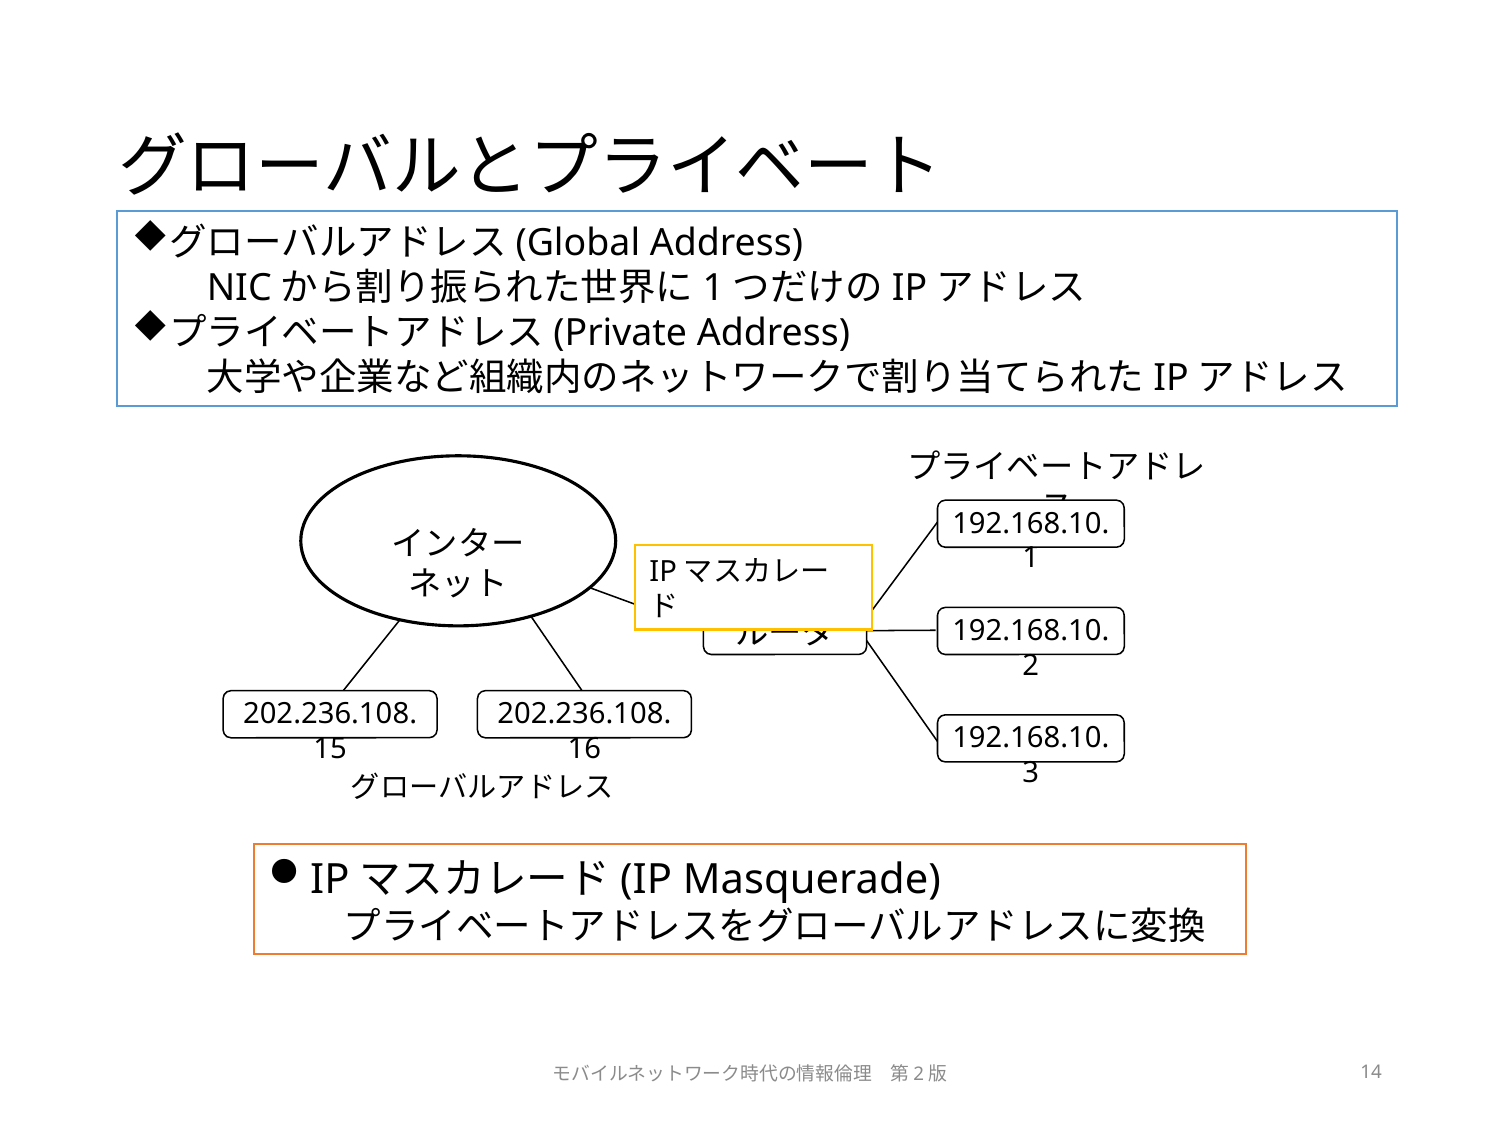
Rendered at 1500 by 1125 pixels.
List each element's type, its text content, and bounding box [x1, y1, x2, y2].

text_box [325, 559, 448, 713]
slide_number 14 [1059, 1042, 1397, 1103]
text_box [477, 538, 587, 698]
text_box IPマスカレード [634, 544, 873, 631]
footer モバイルネットワーク時代の情報倫理 第2版 [496, 1042, 1004, 1103]
text_box ルータ [703, 631, 867, 655]
text_box グローバルアドレス [319, 767, 645, 807]
text_box IPマスカレード(IP Masquerade) プライベートアドレスをグローバルアドレスに変換 [253, 843, 1247, 955]
title グローバルとプライベート [103, 59, 1397, 278]
text_box 202.236.108.16 [477, 690, 692, 738]
text_box 202.236.108.15 [223, 690, 438, 738]
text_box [861, 633, 948, 756]
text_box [488, 550, 722, 636]
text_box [866, 514, 944, 618]
text_box 192.168.10.1 [937, 500, 1125, 548]
text_box 192.168.10.3 [938, 714, 1125, 762]
text_box プライベートアドレス [894, 443, 1220, 491]
text_box 192.168.10.2 [937, 607, 1125, 655]
text_box インターネット [300, 455, 616, 626]
text_box グローバルアドレス(Global Address) NICから割り振られた世界に1つだけのIPアドレス プライベートアドレス(Private Address) 大学や企業など組織内のネットワークで割り当てられたIPアドレス [116, 210, 1398, 407]
